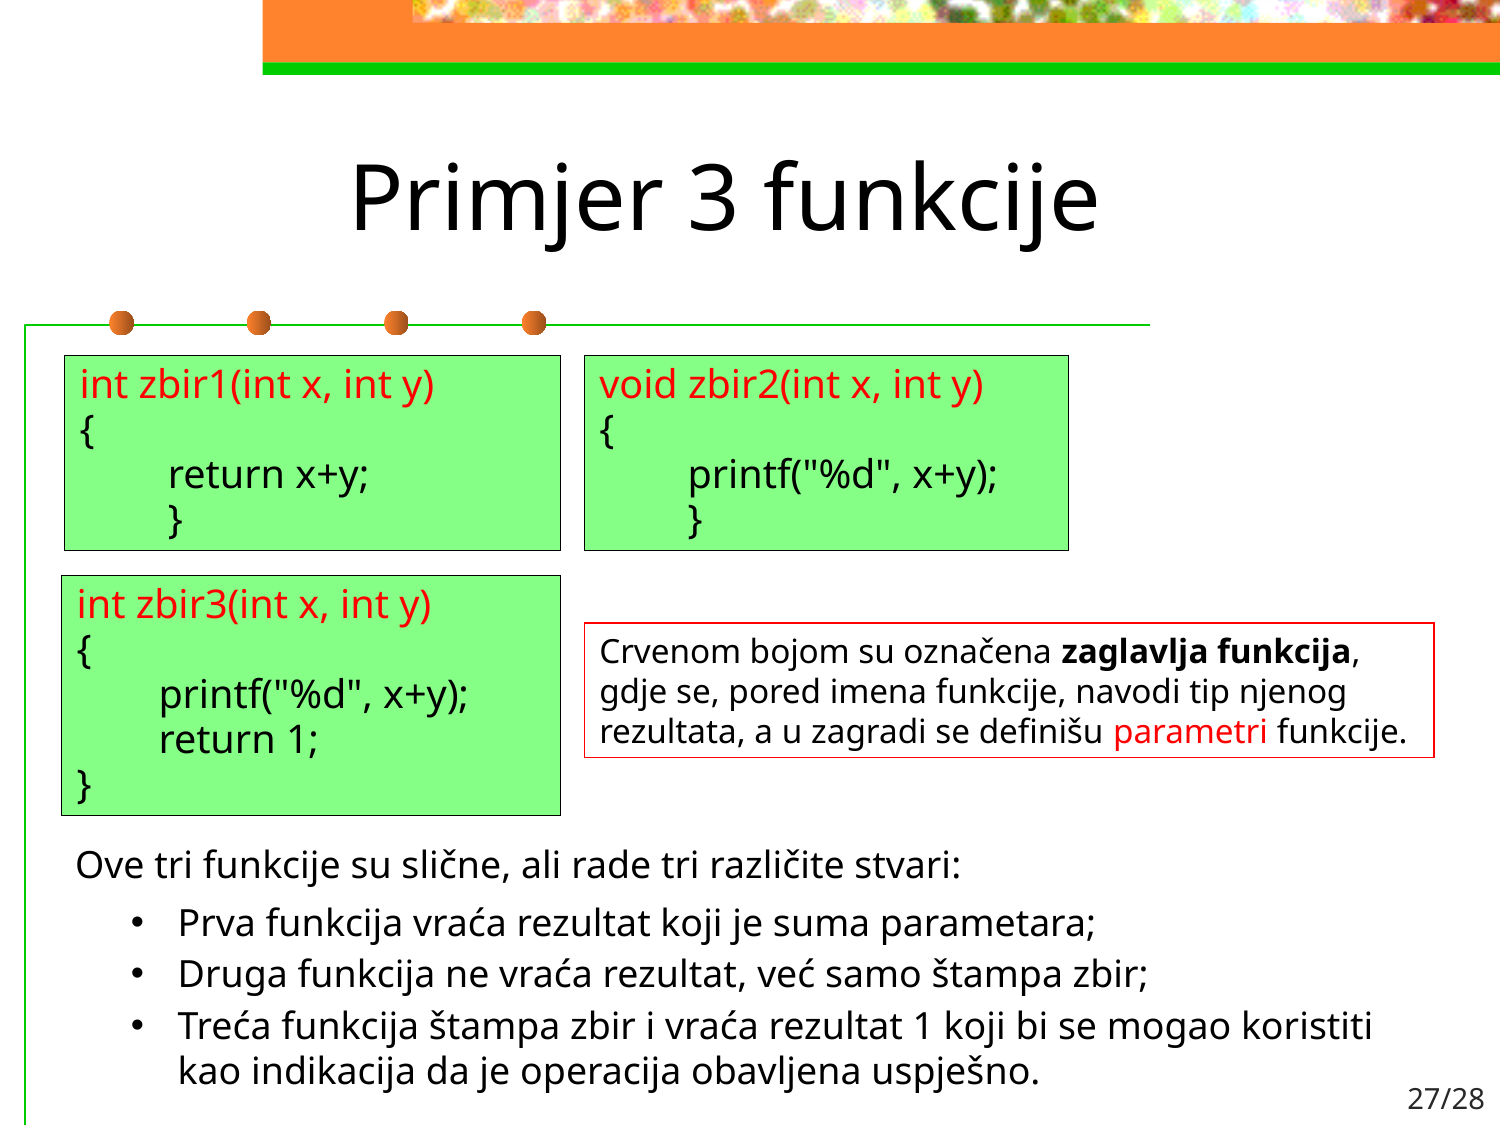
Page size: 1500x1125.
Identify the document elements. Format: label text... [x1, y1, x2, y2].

text_box Ove tri funkcije su slične, ali rade tri različite stvari: Prva funkcija vraća rezultat koji je suma parametara; Druga funkcija ne vraća rezultat, već samo štampa zbir; Treća funkcija štampa zbir i vraća rezultat 1 koji bi se mogao koristiti kao indikacija da je operacija obavljena uspješno. [60, 834, 1434, 1099]
text_box 27/28 [1374, 1072, 1500, 1123]
text_box Crvenom bojom su označena zaglavlja funkcija, gdje se, pored imena funkcije, navodi tip njenog rezultata, a u zagradi se definišu parametri funkcije. [584, 623, 1434, 758]
text_box int zbir1(int x, int y) { return x+y; } [64, 355, 561, 551]
text_box int zbir3(int x, int y) { printf("%d", x+y); return 1; } [61, 575, 561, 816]
title Primjer 3 funkcije [87, 99, 1363, 288]
picture [412, 0, 1500, 23]
text_box void zbir2(int x, int y) { printf("%d", x+y); } [584, 355, 1069, 551]
